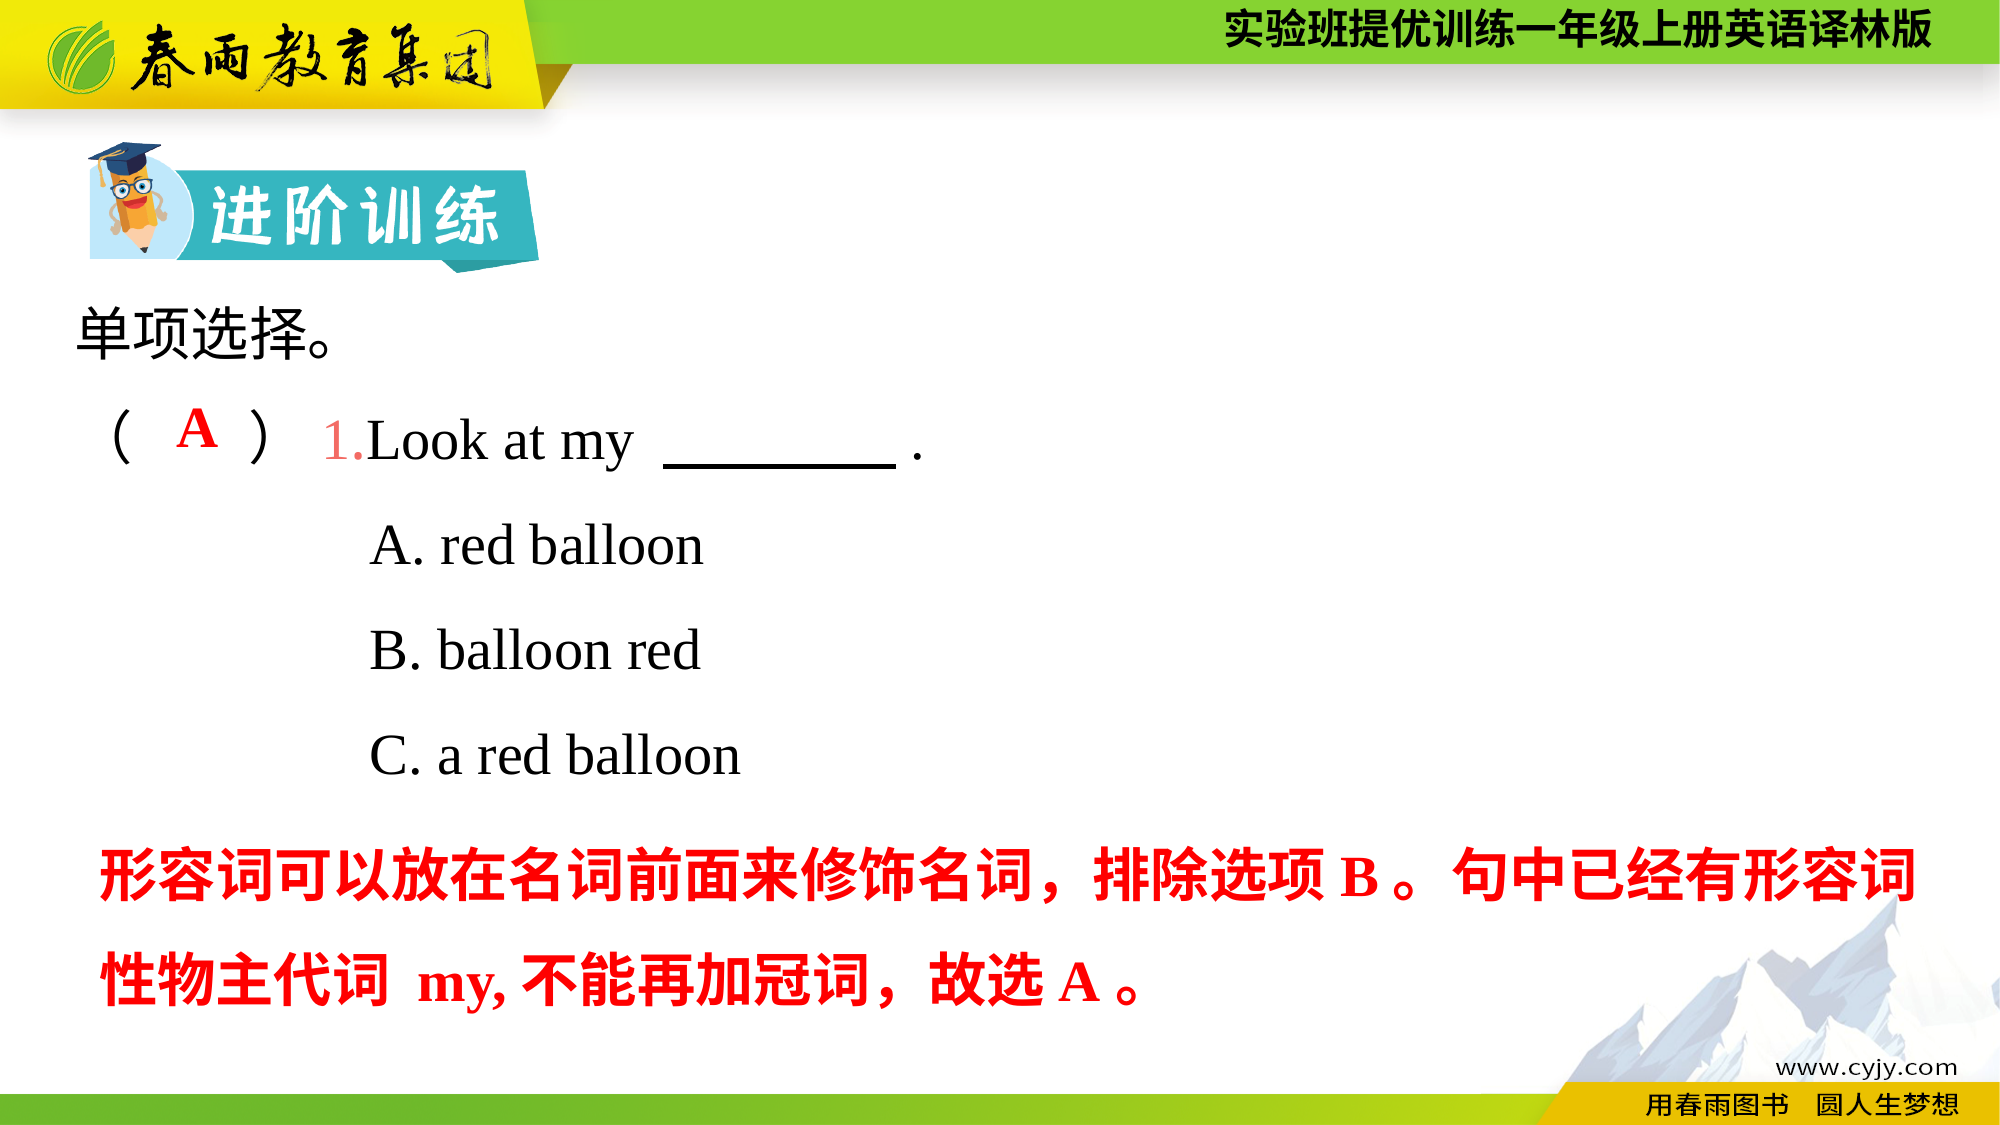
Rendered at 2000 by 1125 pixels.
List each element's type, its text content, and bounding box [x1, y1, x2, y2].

text_box 形容词可以放在名词前面来修饰名词，排除选项B。句中已经有形容词性物主代词 my,不能再加冠词，故选A。 [84, 795, 1933, 1021]
text_box A [161, 382, 234, 467]
picture [0, 0, 2000, 1125]
list 单项选择。 （ ）1.Look at my . A. red balloon B. balloon red C. a red balloon [59, 254, 1944, 787]
